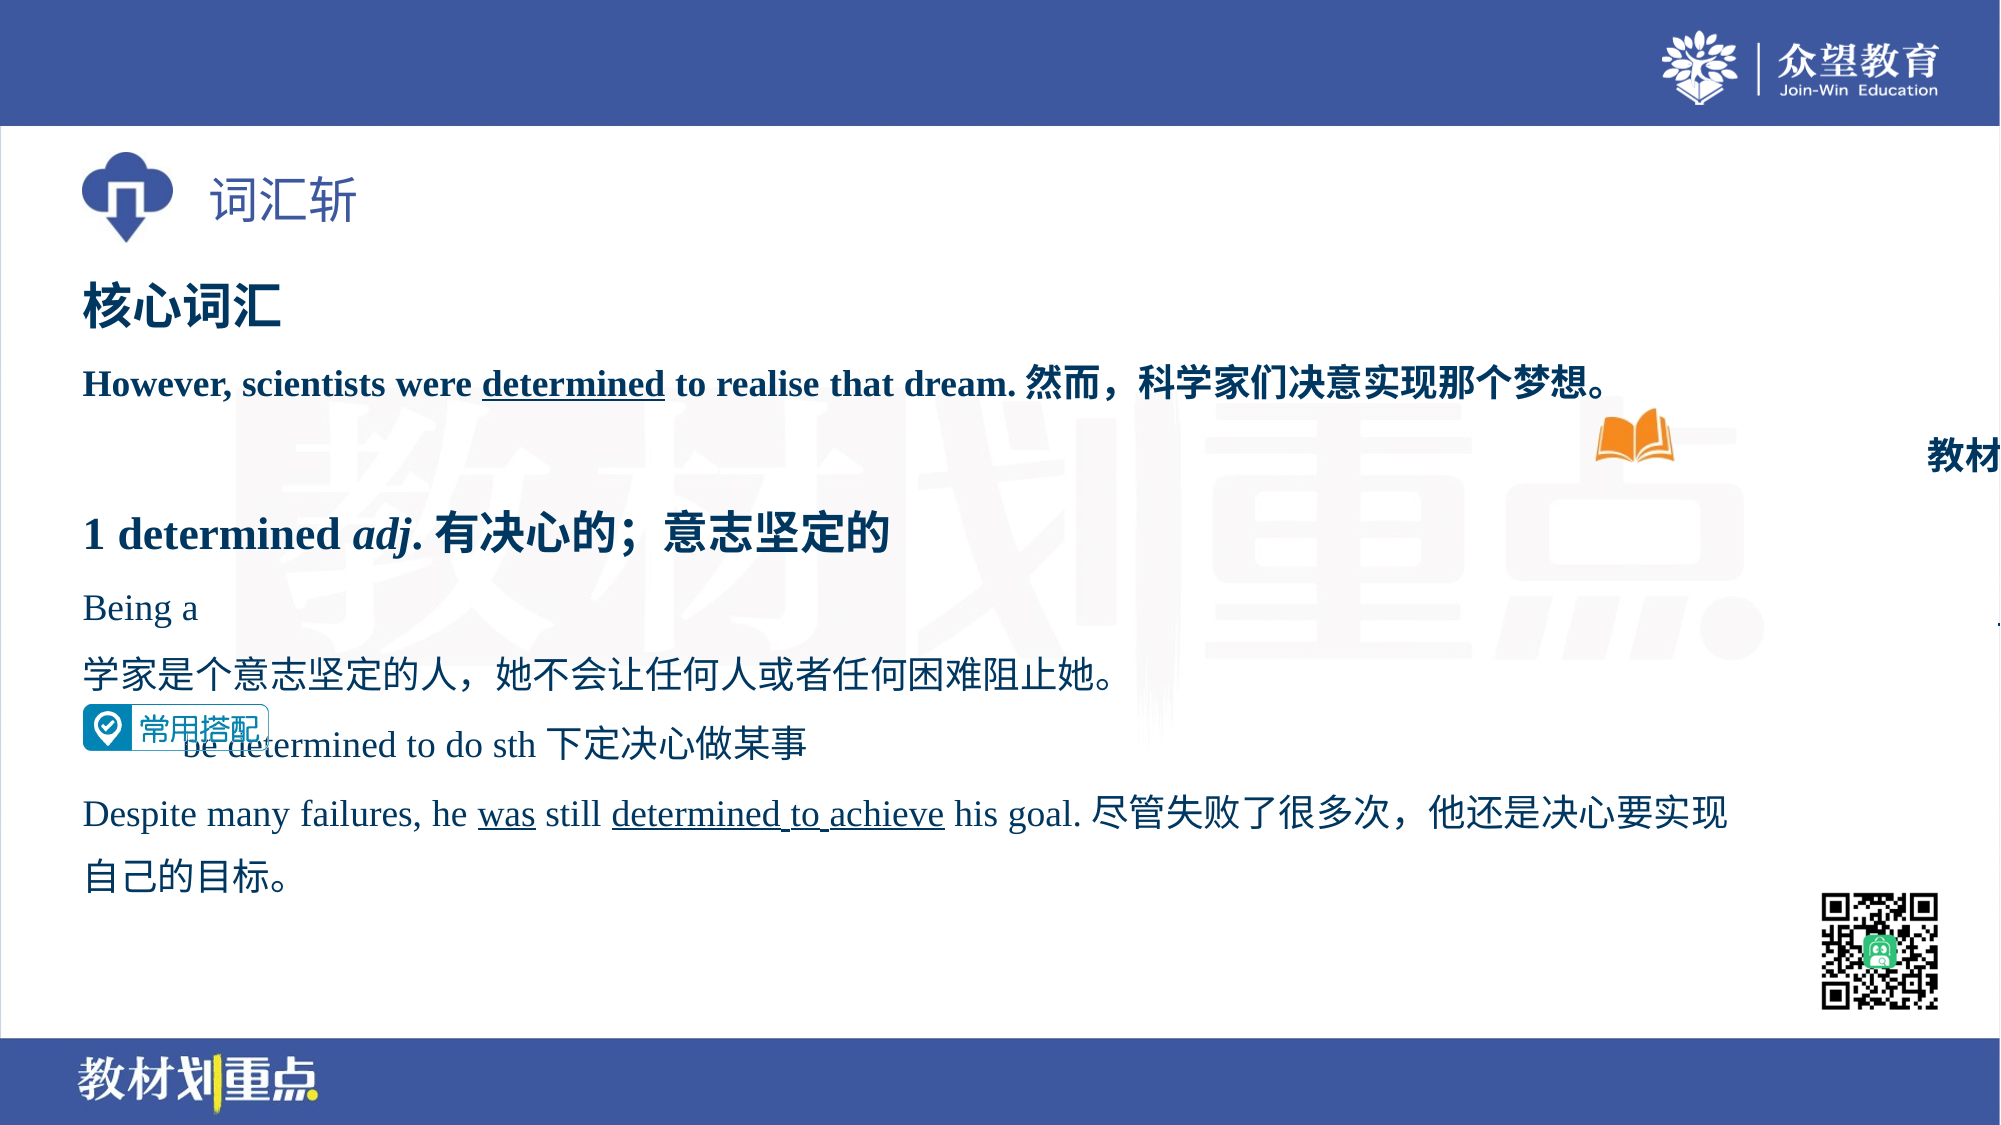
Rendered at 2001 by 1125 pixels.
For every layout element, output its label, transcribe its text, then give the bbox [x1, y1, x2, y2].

text_box 核心词汇 [82, 247, 1817, 335]
text_box However, scientists were determined to realise that dream.然而，科学家们决意实现那个梦想。 教材P40 [82, 335, 1817, 469]
text_box Being a . .determined person， the female scientist wouldn't let anyone or any difficulty stop her.这位女科 学家是个意志坚定的人，她不会让任何人或者任何困难阻止她。 be determined to do sth下定决心做某事 Despite many failures, he was still determined to achieve his goal.尽管失败了很多次，他还是决心要实现 自己的目标。 [82, 558, 1817, 892]
text_box 1 determined adj.有决心的；意志坚定的 [82, 477, 1817, 558]
picture [0, 0, 2000, 1125]
